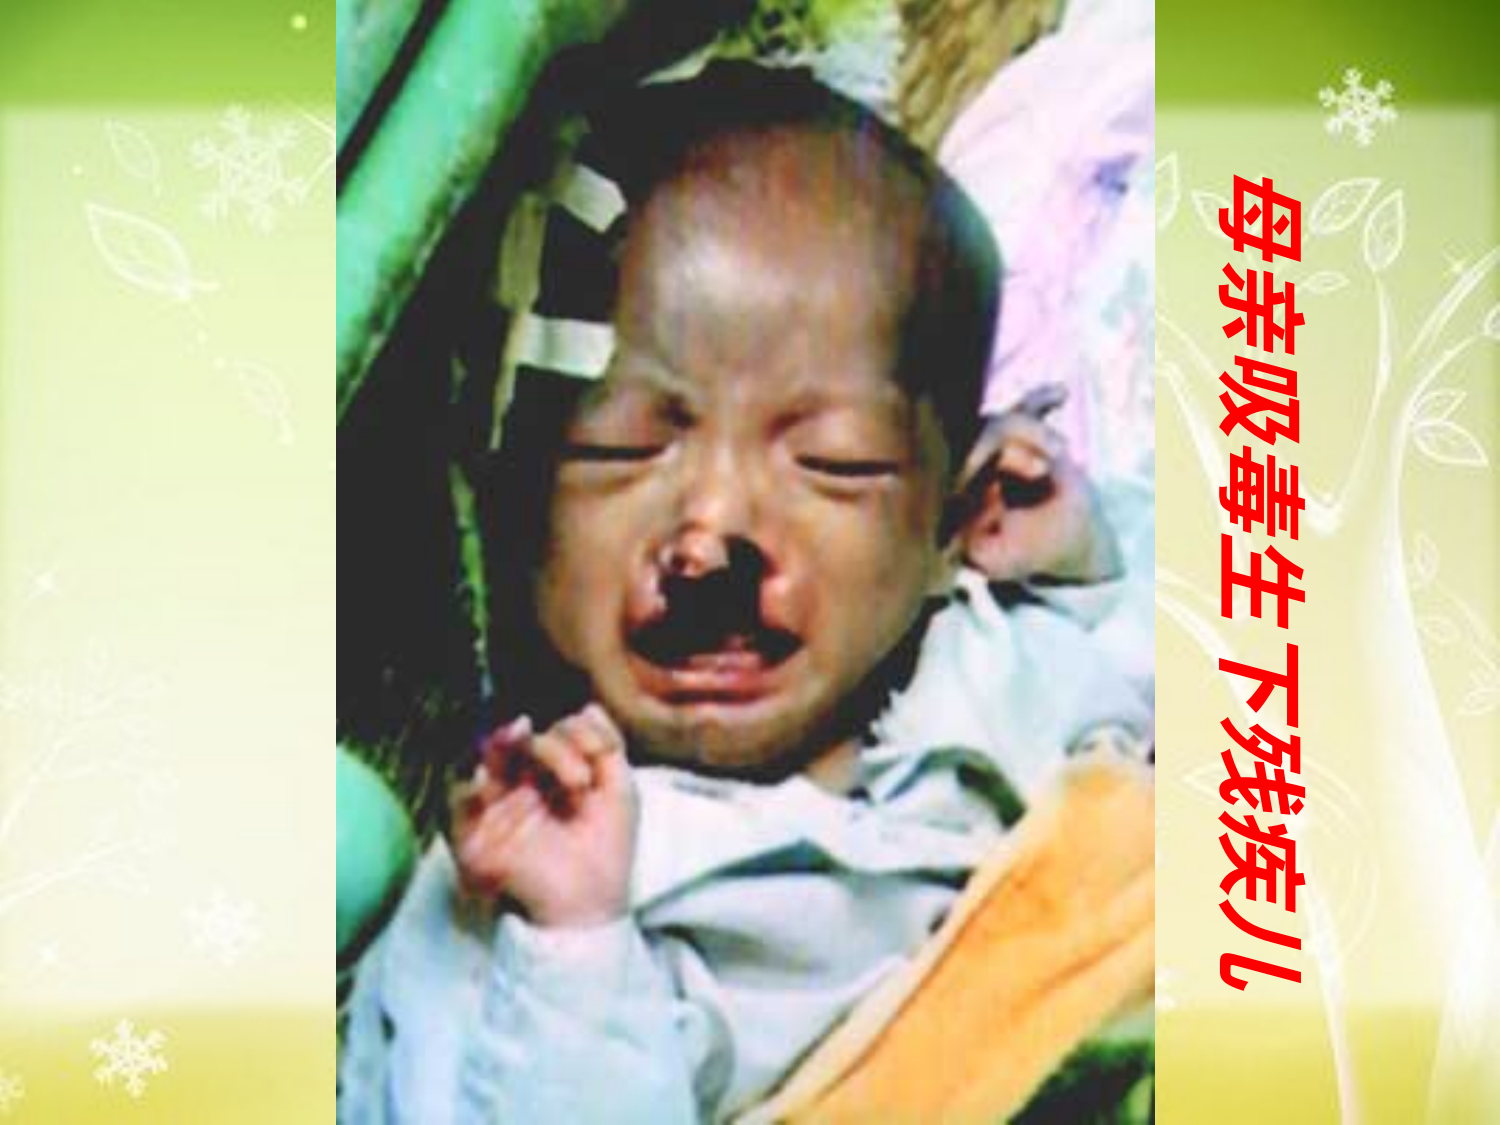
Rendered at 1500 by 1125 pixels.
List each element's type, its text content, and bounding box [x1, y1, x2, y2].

text_box 母亲吸毒生下残疾儿 [1185, 148, 1327, 1057]
picture [0, 0, 336, 1125]
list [336, 0, 1155, 1125]
picture [1155, 0, 1500, 1125]
